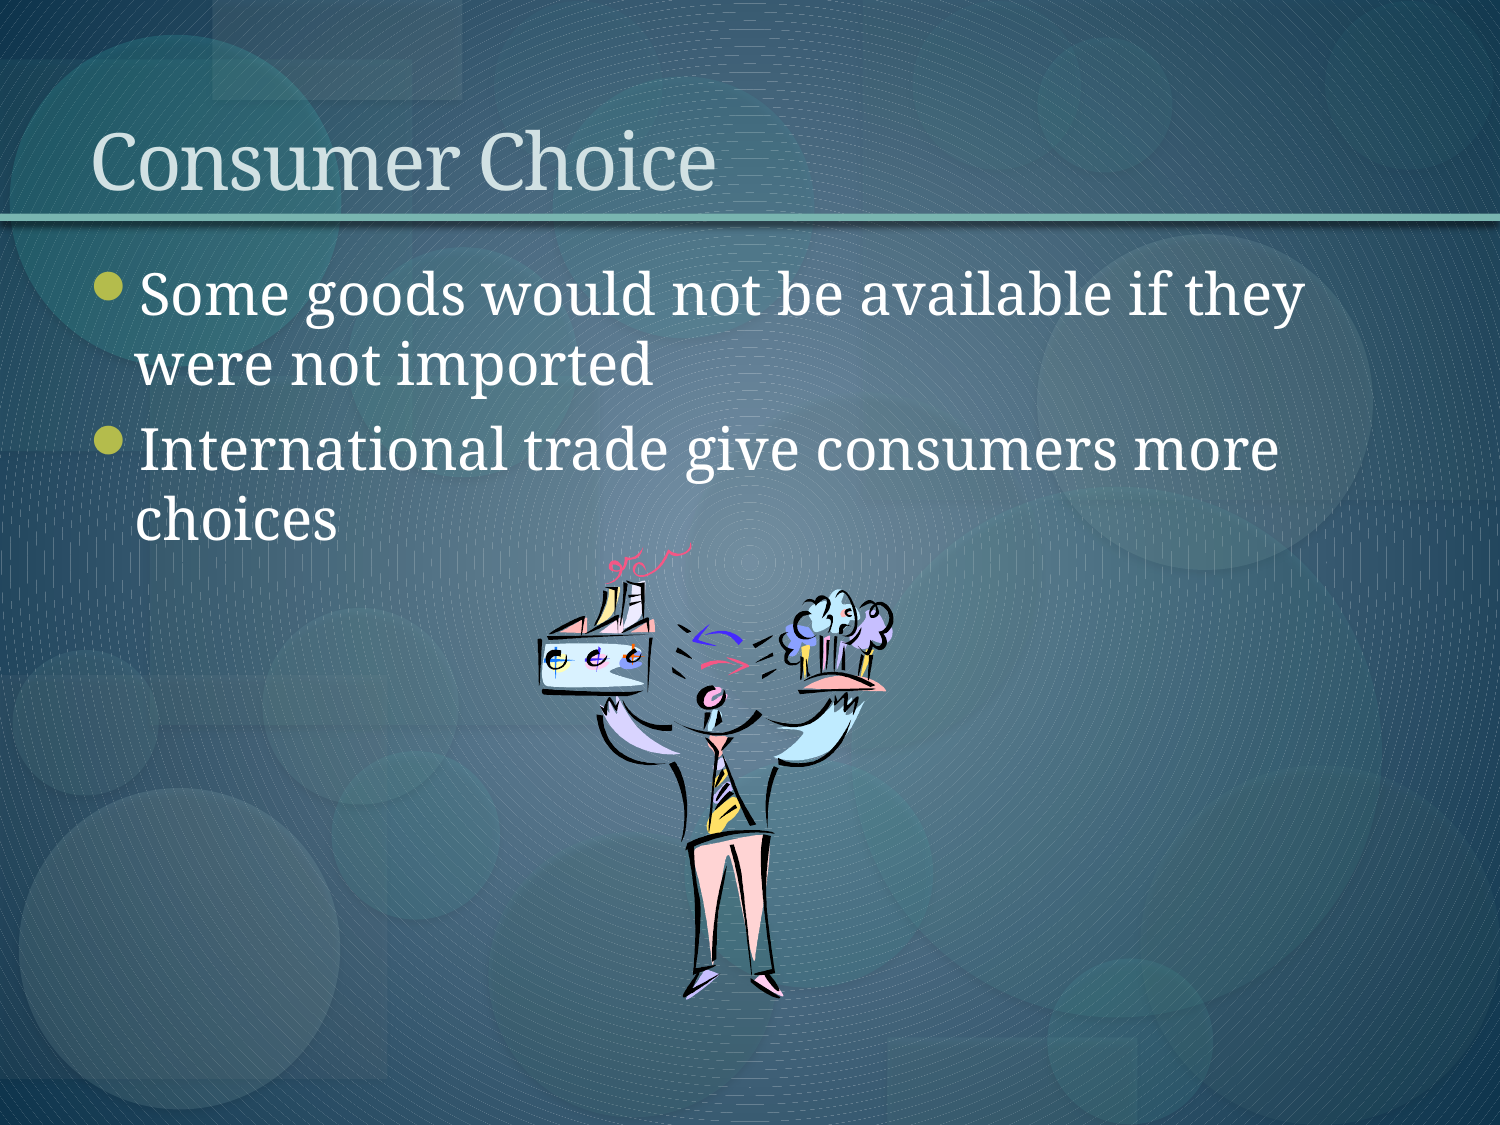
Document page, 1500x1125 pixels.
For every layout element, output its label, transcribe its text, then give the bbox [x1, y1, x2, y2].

title Consumer Choice [75, 26, 1425, 214]
picture [537, 537, 899, 1005]
list Some goods would not be available if they were not imported International trade give consumers more choices [75, 249, 1425, 1000]
